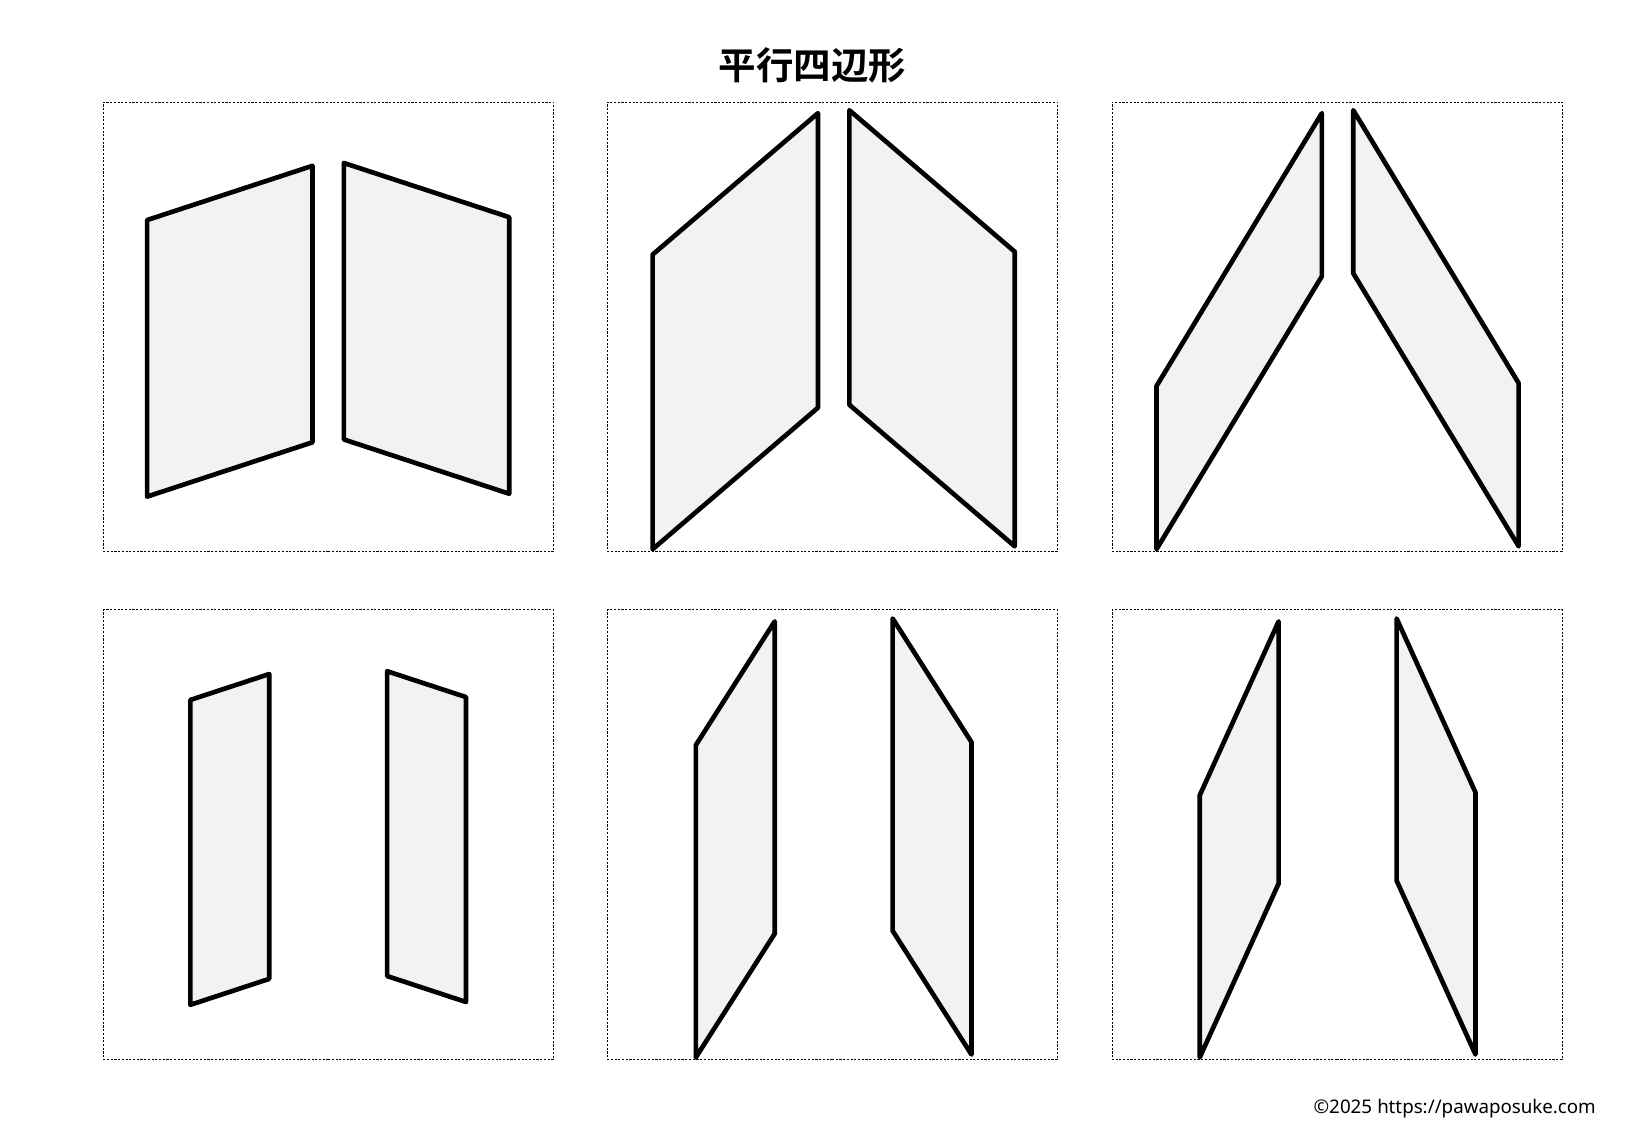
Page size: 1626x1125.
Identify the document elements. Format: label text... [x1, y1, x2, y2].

text_box [385, 669, 469, 1004]
text_box [145, 163, 315, 499]
text_box [341, 160, 512, 496]
text_box [1154, 111, 1324, 552]
text_box 平行四辺形 [703, 34, 922, 95]
text_box [890, 616, 974, 1057]
text_box [693, 619, 777, 1060]
text_box [1197, 619, 1281, 1060]
text_box [650, 111, 821, 552]
text_box [1394, 616, 1478, 1057]
text_box [847, 108, 1017, 549]
text_box [188, 672, 272, 1007]
text_box [1351, 108, 1521, 549]
